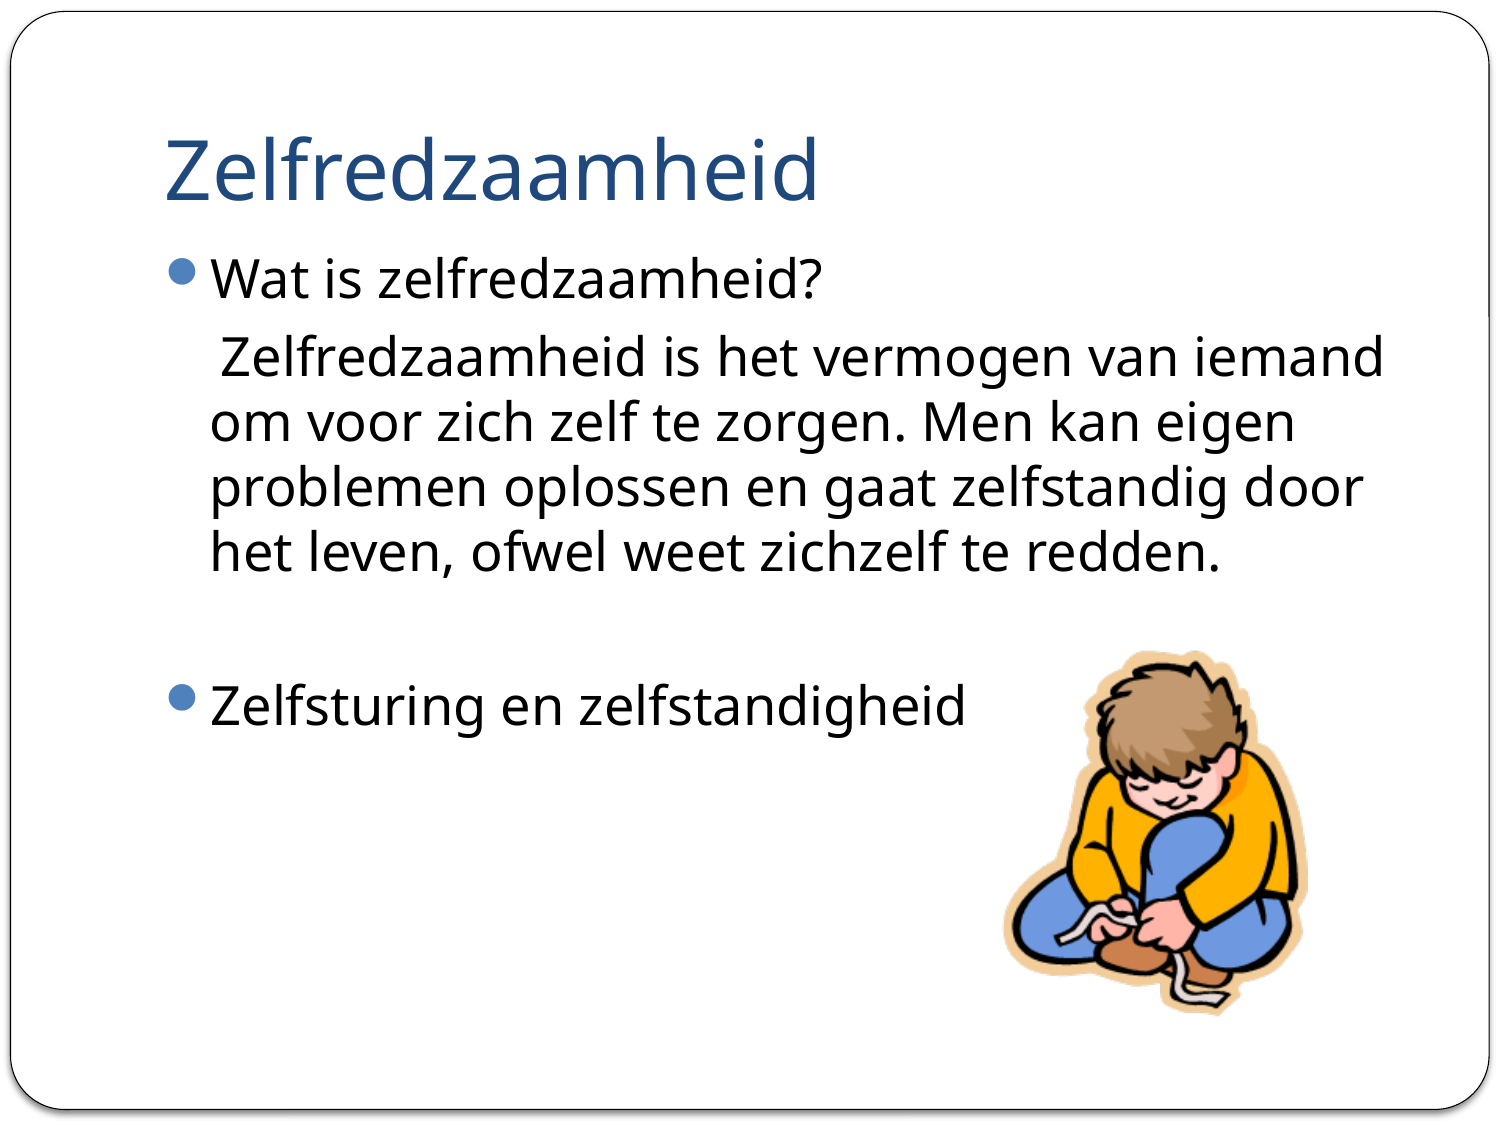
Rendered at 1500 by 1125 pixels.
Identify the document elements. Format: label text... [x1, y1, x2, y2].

picture [997, 644, 1314, 1021]
title Zelfredzaamheid [150, 45, 1425, 233]
list Wat is zelfredzaamheid? Zelfredzaamheid is het vermogen van iemand om voor zich zelf te zorgen. Men kan eigen problemen oplossen en gaat zelfstandig door het leven, ofwel weet zichzelf te redden. Zelfsturing en zelfstandigheid [150, 237, 1425, 988]
